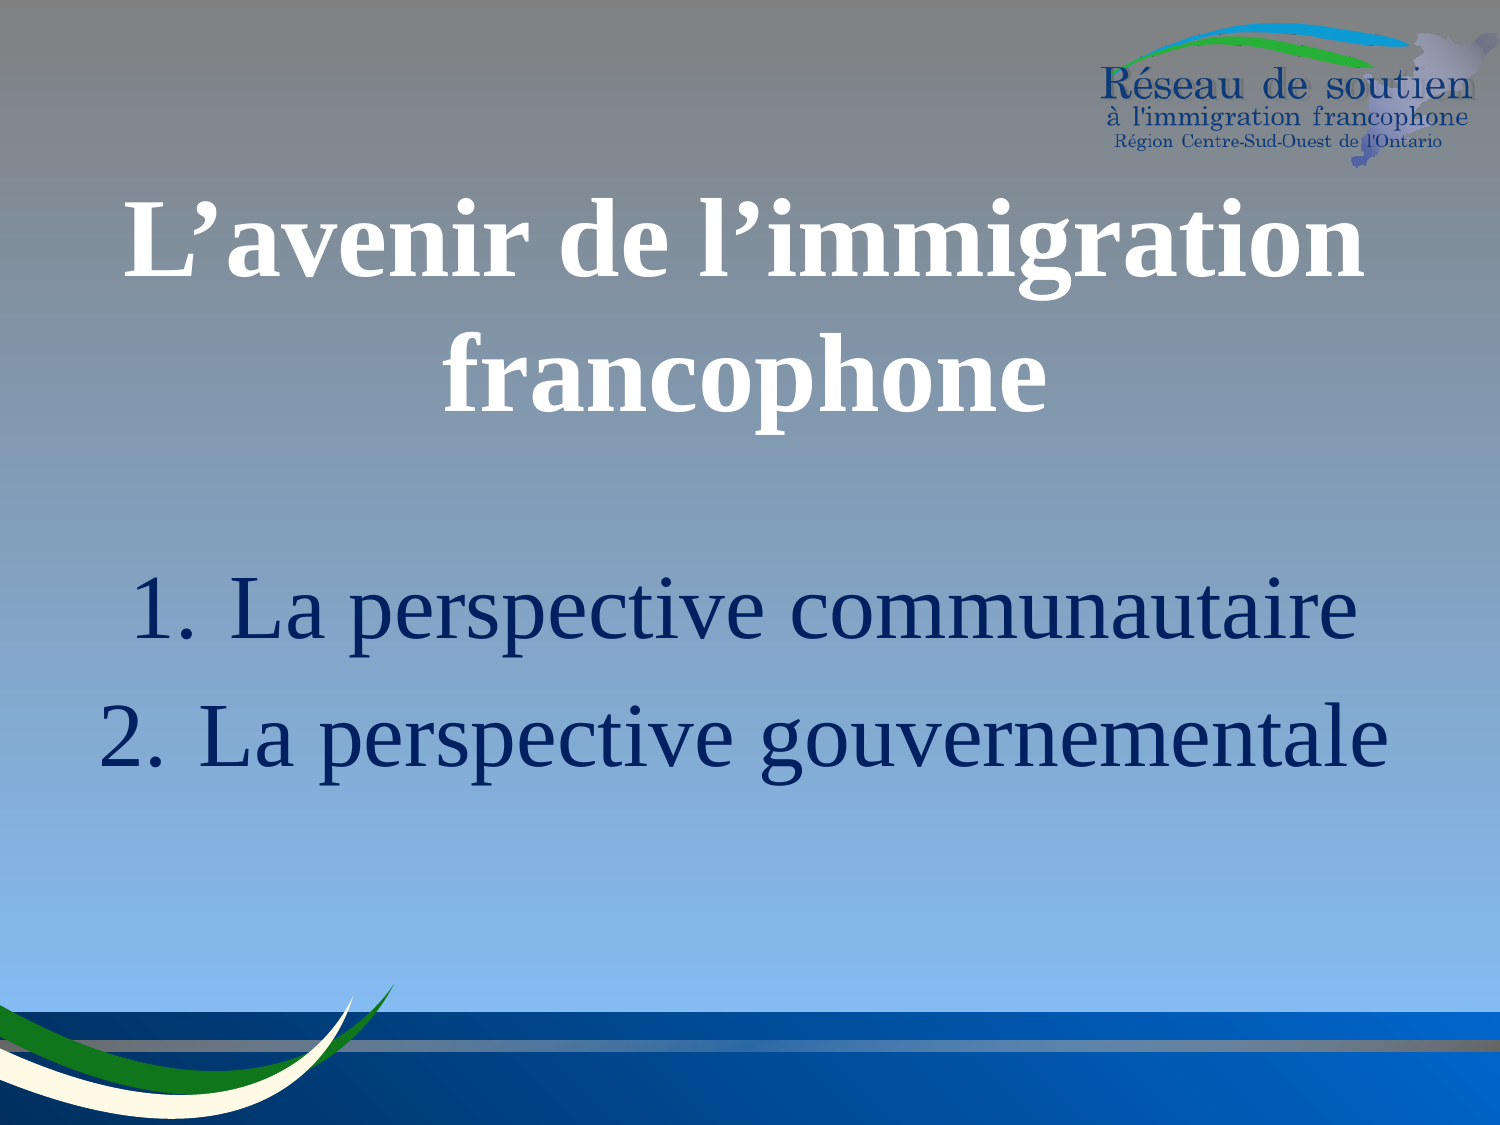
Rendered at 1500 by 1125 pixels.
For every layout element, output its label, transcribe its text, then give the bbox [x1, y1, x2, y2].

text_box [398, 1012, 1500, 1125]
picture [1101, 23, 1500, 169]
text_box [0, 984, 394, 1125]
title L’avenir de l’immigration francophone [70, 175, 1421, 423]
list La perspective communautaire La perspective gouvernementale [70, 538, 1421, 856]
